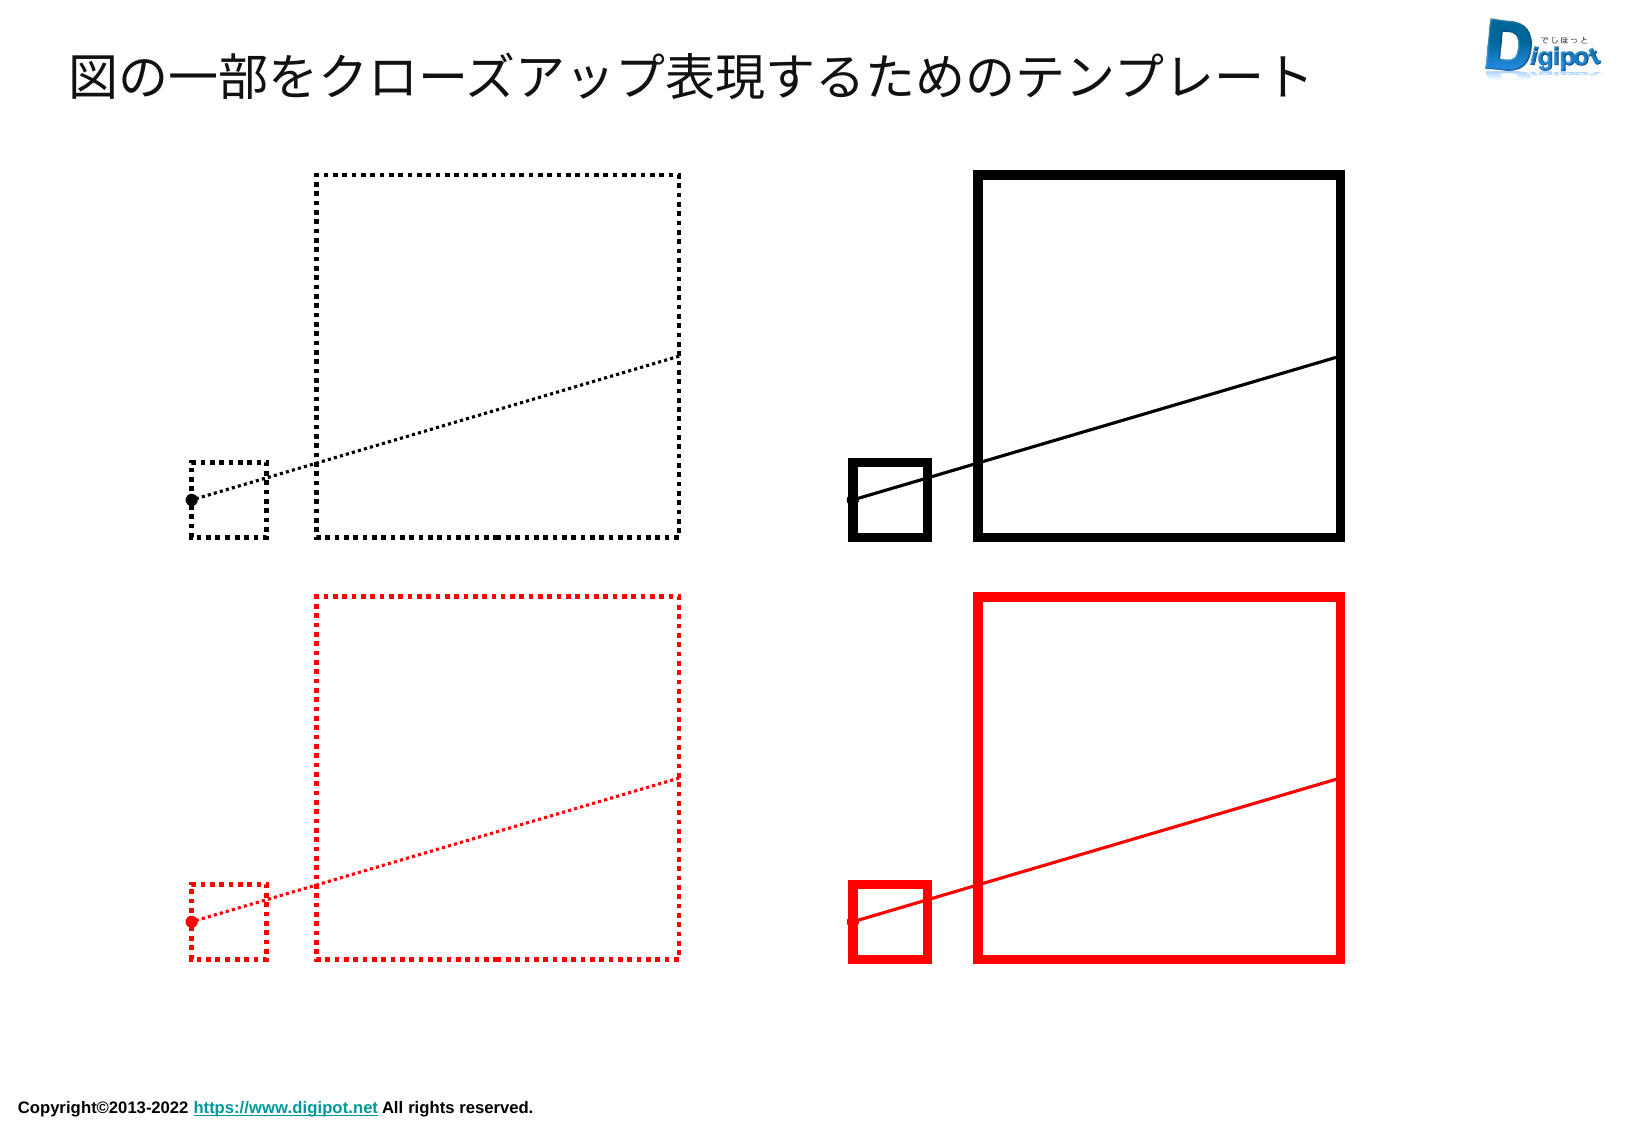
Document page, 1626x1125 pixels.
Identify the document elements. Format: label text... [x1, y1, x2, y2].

text_box [316, 174, 680, 538]
text_box [977, 358, 1341, 538]
picture [1485, 18, 1602, 82]
text_box [191, 884, 267, 960]
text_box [929, 778, 977, 922]
text_box [852, 884, 928, 918]
text_box [852, 902, 928, 960]
text_box [977, 174, 1341, 461]
text_box [852, 462, 928, 496]
text_box [316, 596, 680, 960]
text_box [977, 596, 1341, 883]
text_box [268, 356, 316, 500]
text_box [929, 356, 977, 500]
text_box [977, 780, 1341, 960]
text_box 図の一部をクローズアップ表現するためのテンプレート [53, 38, 1330, 113]
text_box [191, 462, 267, 538]
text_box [268, 778, 316, 922]
text_box [852, 480, 928, 538]
